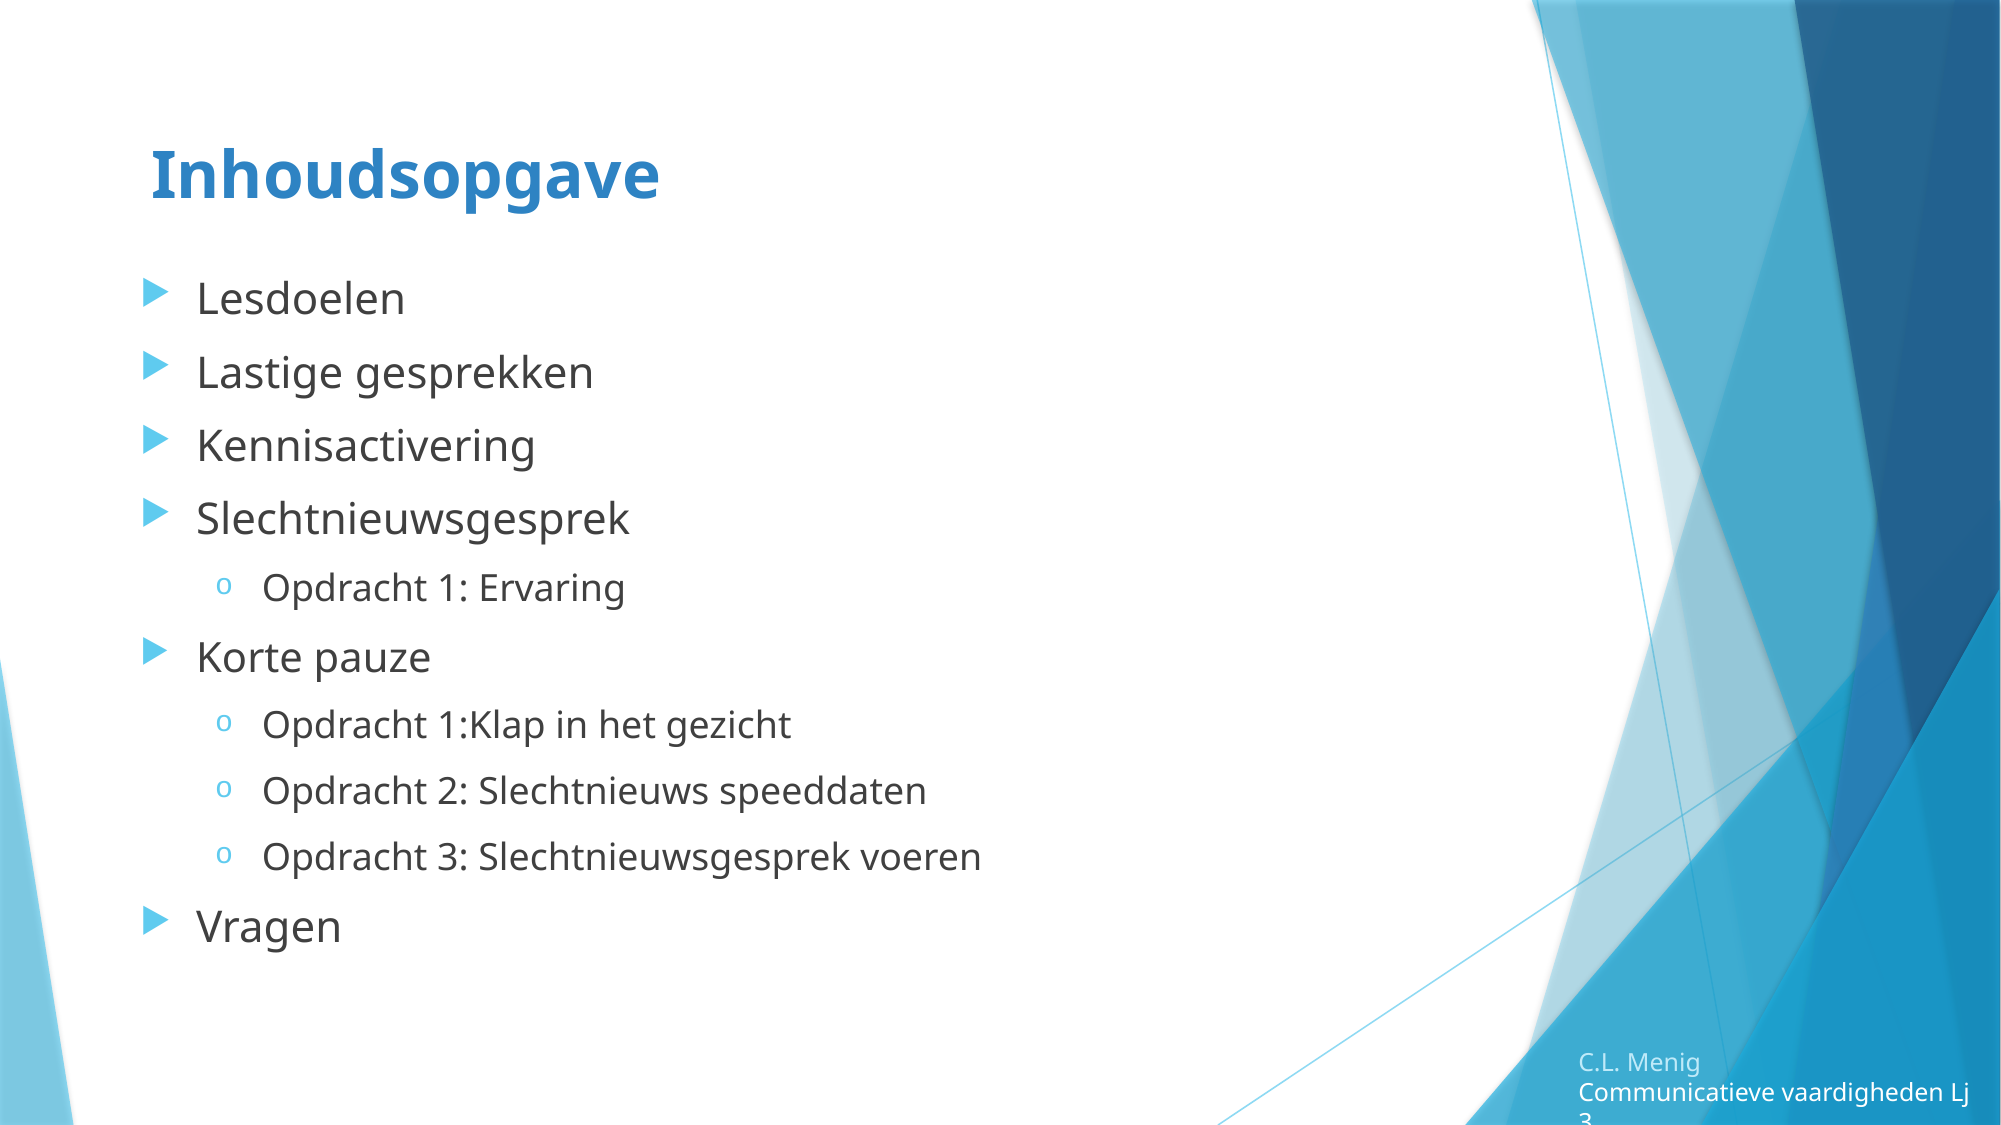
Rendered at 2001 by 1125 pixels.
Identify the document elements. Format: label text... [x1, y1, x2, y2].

text_box C.L. Menig Communicatieve vaardigheden Lj 3 [1563, 1038, 2000, 1125]
list Lesdoelen Lastige gesprekken Kennisactivering Slechtnieuwsgesprek Opdracht 1: Ervaring Korte pauze Opdracht 1:Klap in het gezicht Opdracht 2: Slechtnieuws speeddaten Opdracht 3: Slechtnieuwsgesprek voeren Vragen [124, 263, 1570, 1008]
text_box Inhoudsopgave [136, 125, 1547, 342]
